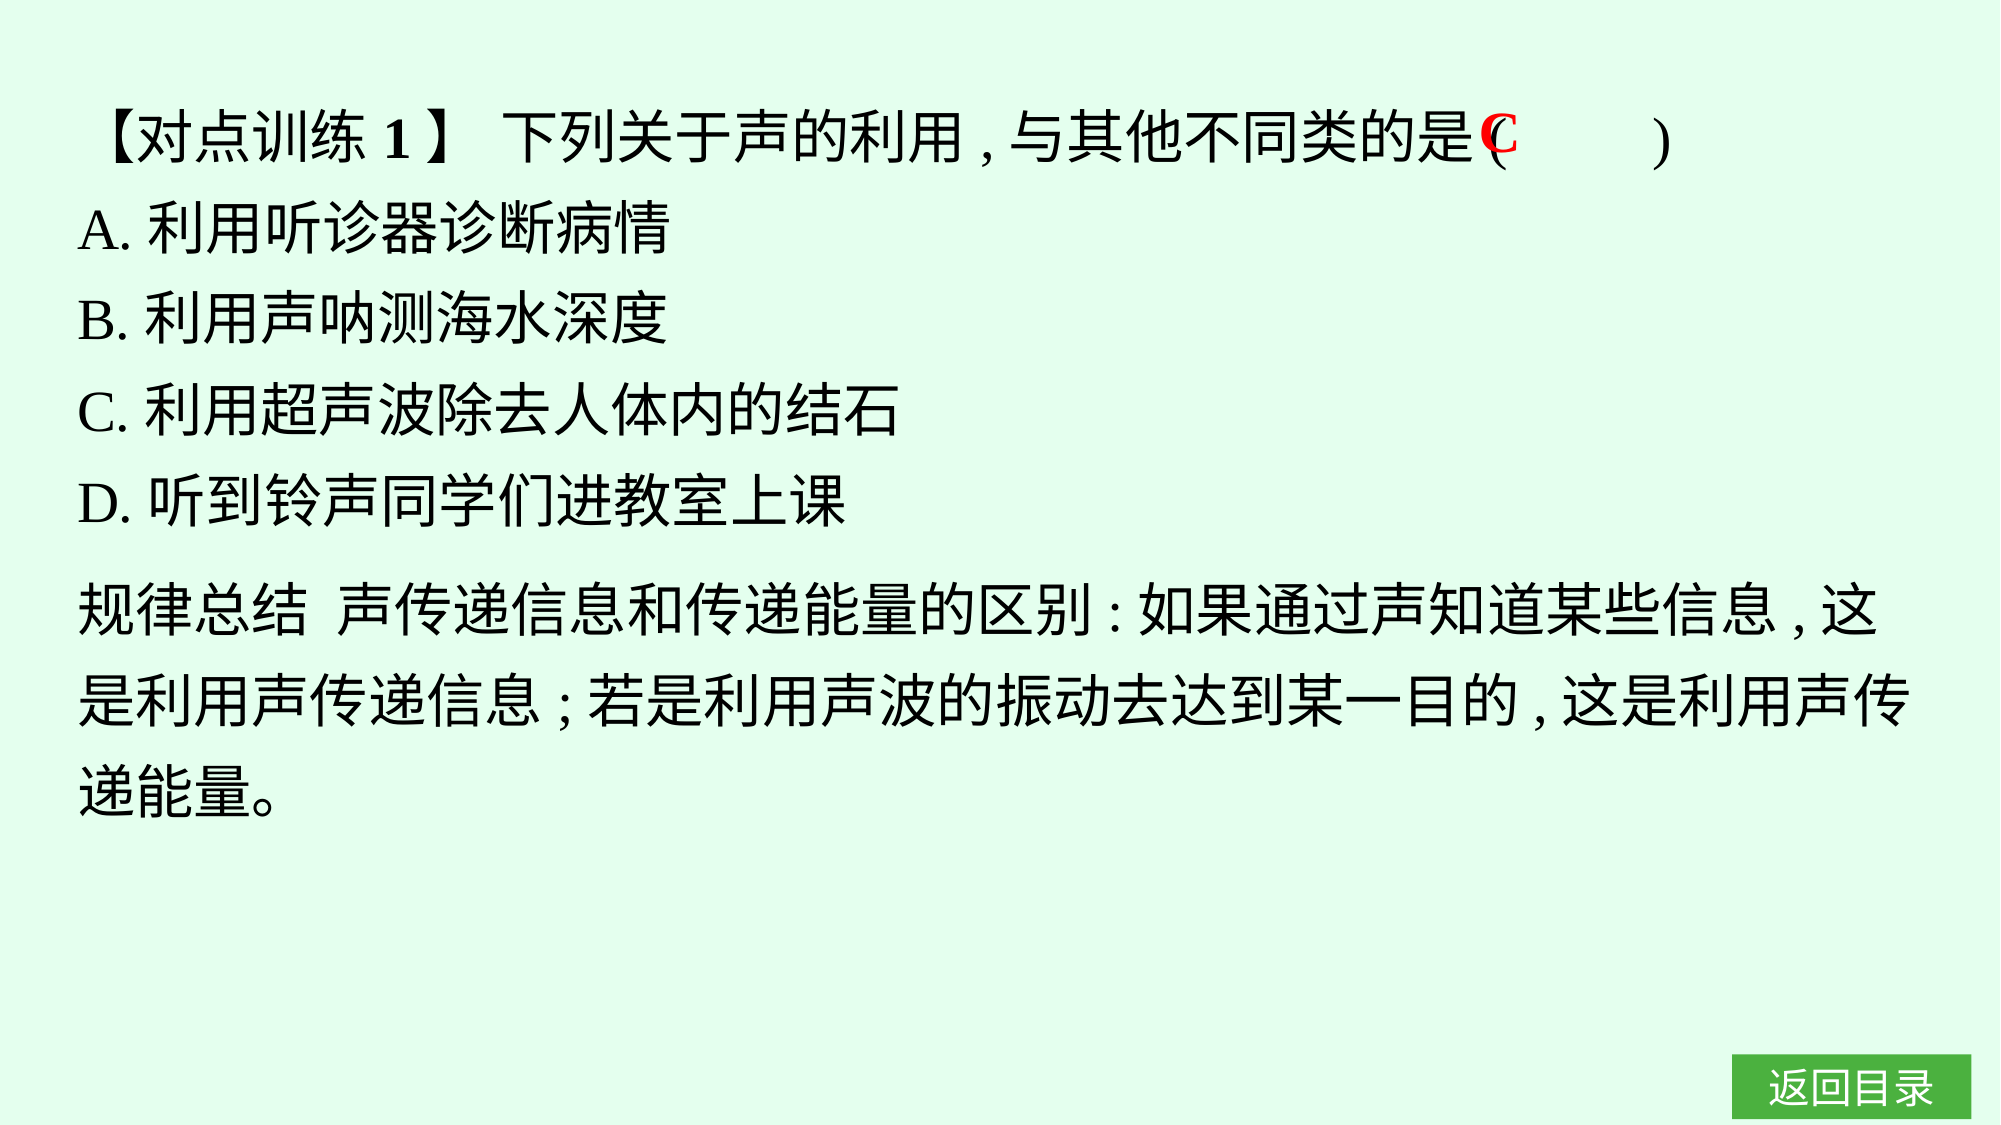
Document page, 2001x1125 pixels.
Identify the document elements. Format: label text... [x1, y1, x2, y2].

text_box 规律总结 声传递信息和传递能量的区别:如果通过声知道某些信息,这是利用声传递信息;若是利用声波的振动去达到某一目的,这是利用声传递能量。 [62, 544, 1938, 833]
text_box 【对点训练1】 下列关于声的利用,与其他不同类的是( ) A.利用听诊器诊断病情 B.利用声呐测海水深度 C.利用超声波除去人体内的结石 D.听到铃声同学们进教室上课 [62, 71, 1938, 541]
text_box C [1463, 73, 1536, 172]
